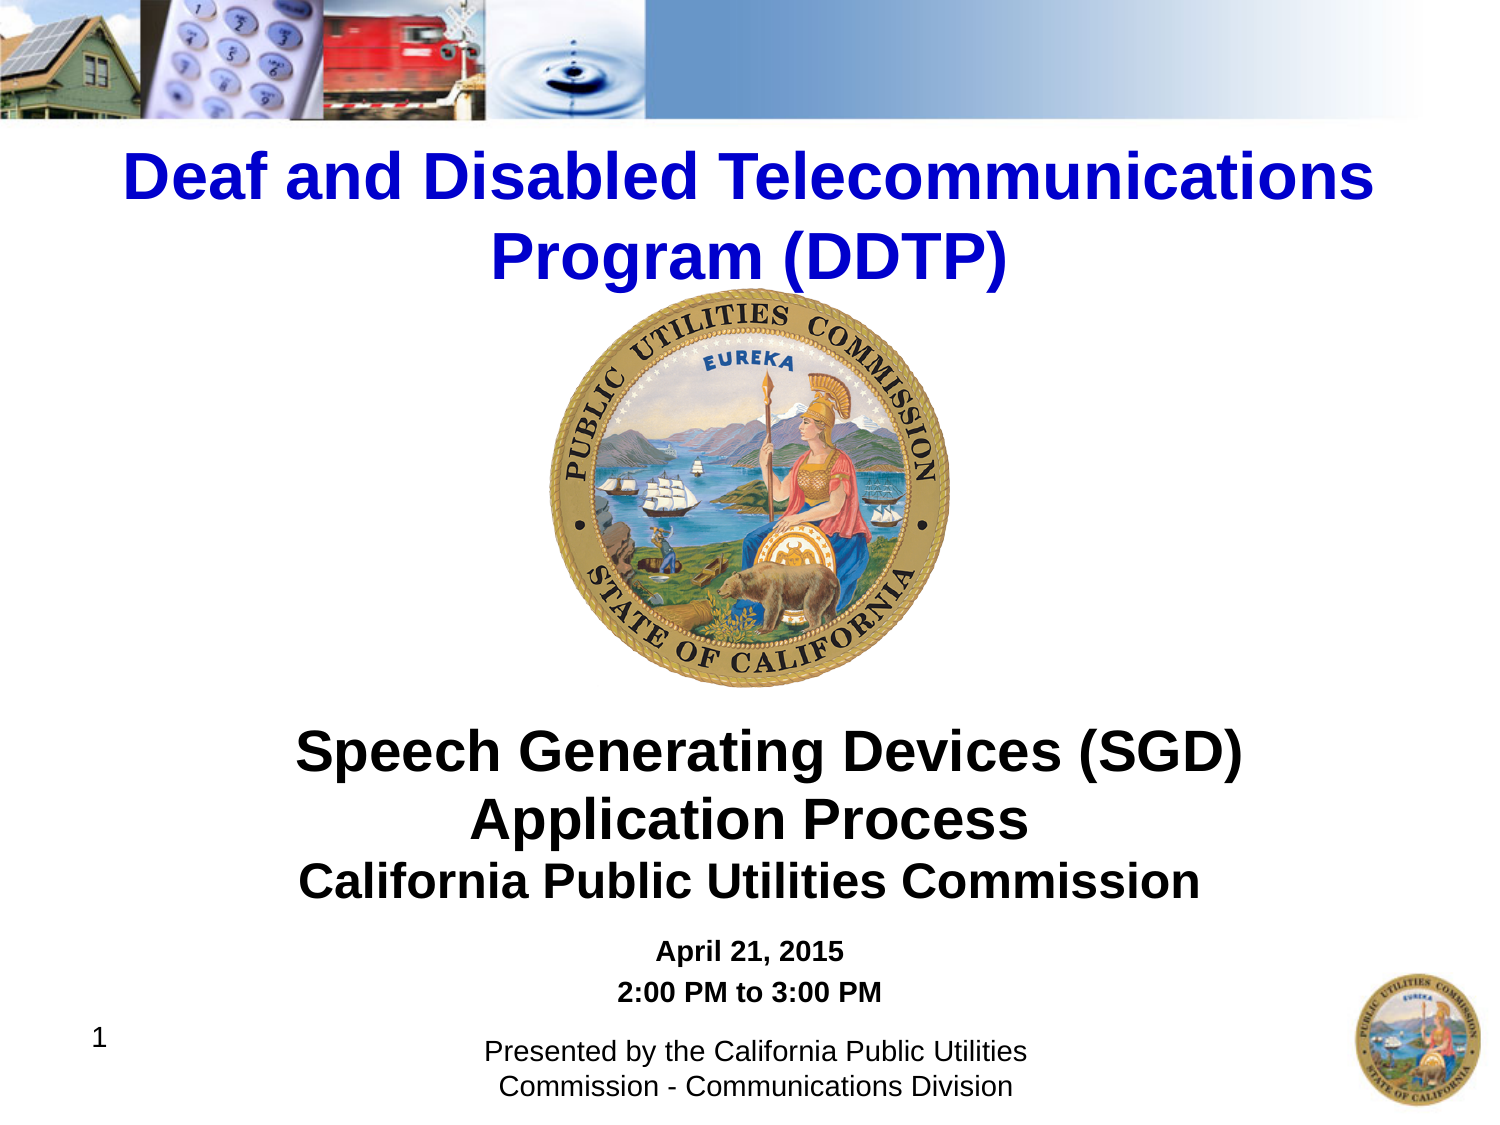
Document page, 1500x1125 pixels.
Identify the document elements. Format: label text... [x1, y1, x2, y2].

slide_number 1 [76, 1010, 352, 1090]
footer Presented by the California Public Utilities Commission - Communications Division [437, 1024, 1075, 1103]
picture [0, 287, 1500, 1125]
text_box Speech Generating Devices (SGD) Application Process California Public Utilities Commission April 21, 2015 2:00 PM to 3:00 PM [24, 687, 1475, 1050]
text_box Deaf and Disabled Telecommunications Program (DDTP) [0, 137, 1500, 288]
picture [0, 0, 1500, 137]
